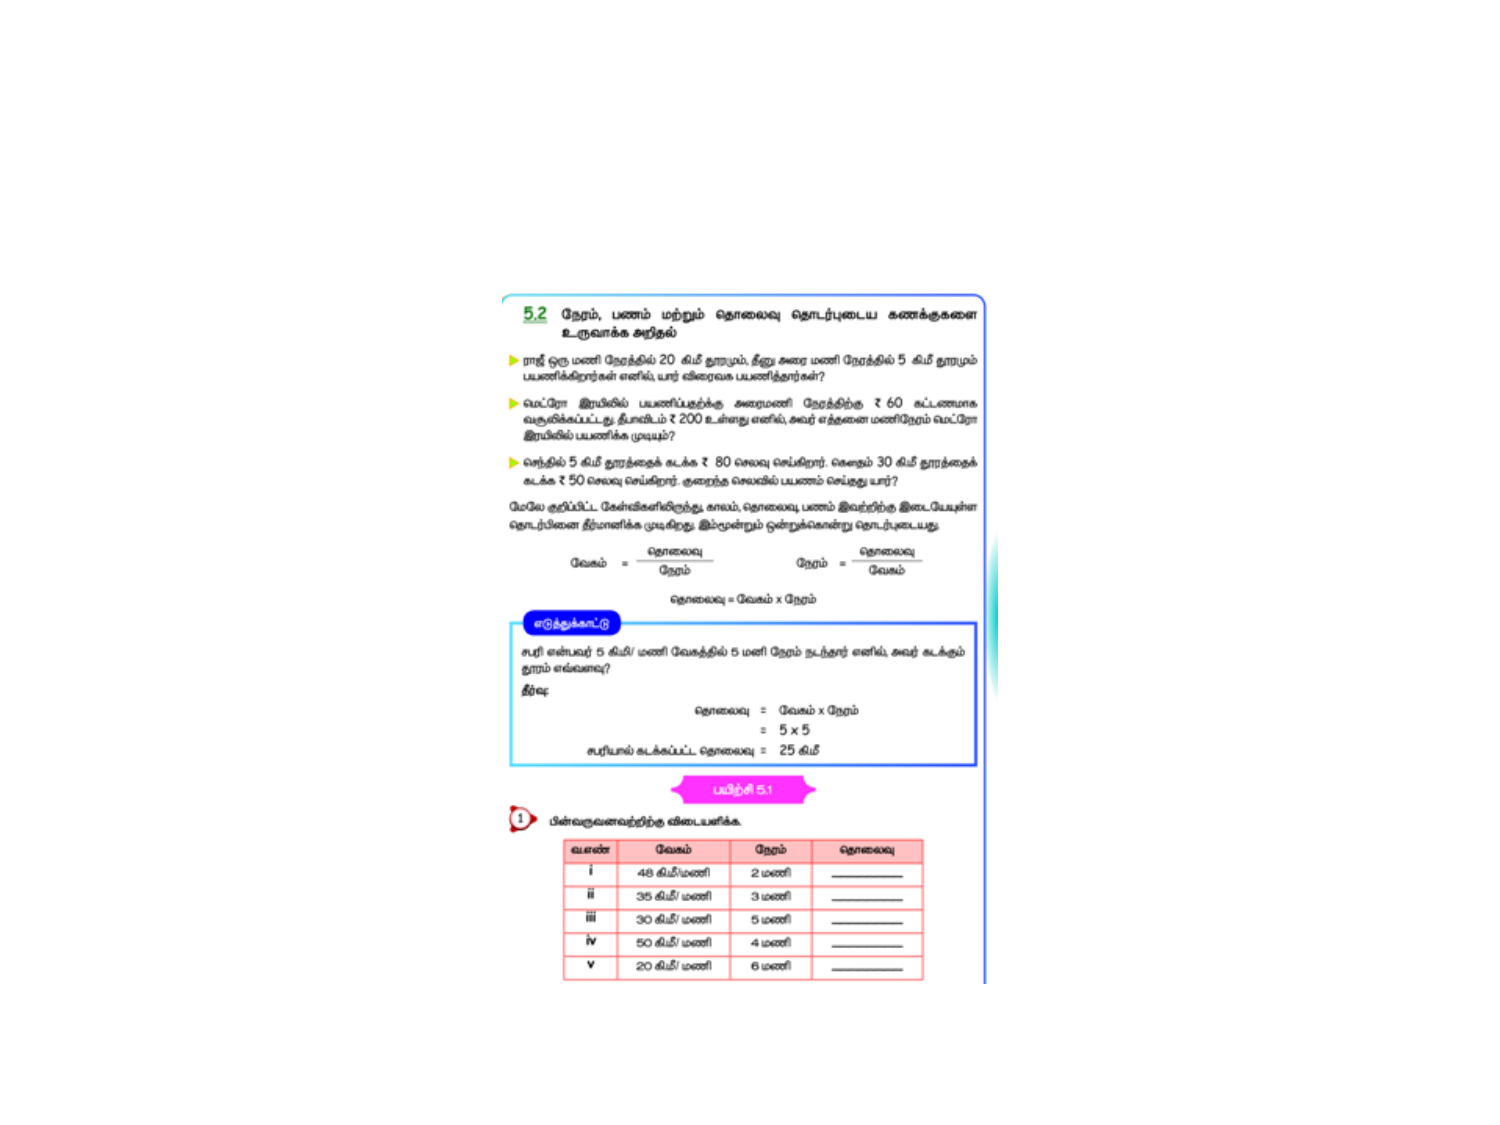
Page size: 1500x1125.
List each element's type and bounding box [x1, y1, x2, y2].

list [502, 283, 998, 984]
